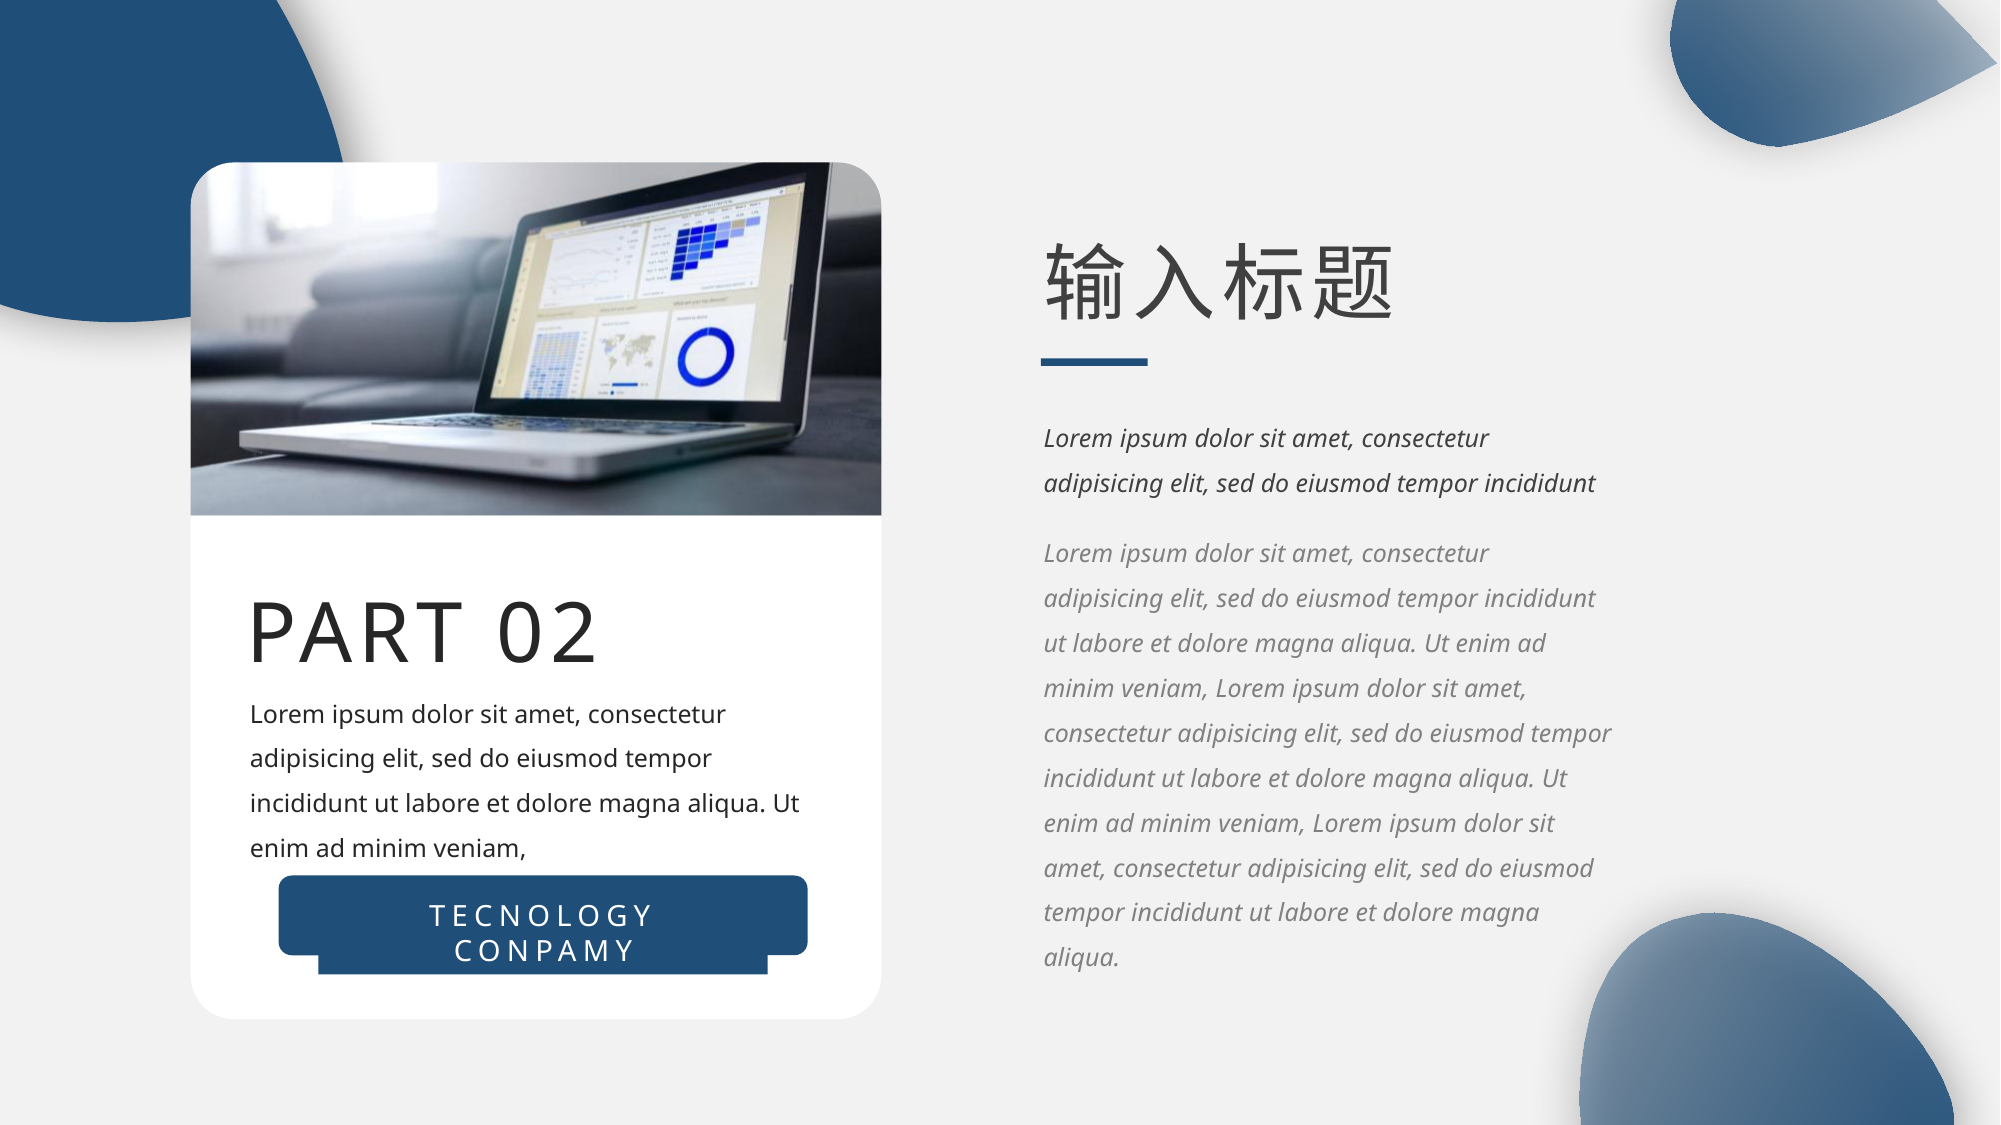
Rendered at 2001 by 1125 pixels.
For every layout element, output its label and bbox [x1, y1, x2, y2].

text_box [190, 162, 882, 1020]
text_box [0, 0, 344, 324]
text_box [1669, 0, 1999, 148]
text_box [1578, 911, 1955, 1125]
text_box [1028, 222, 1630, 940]
